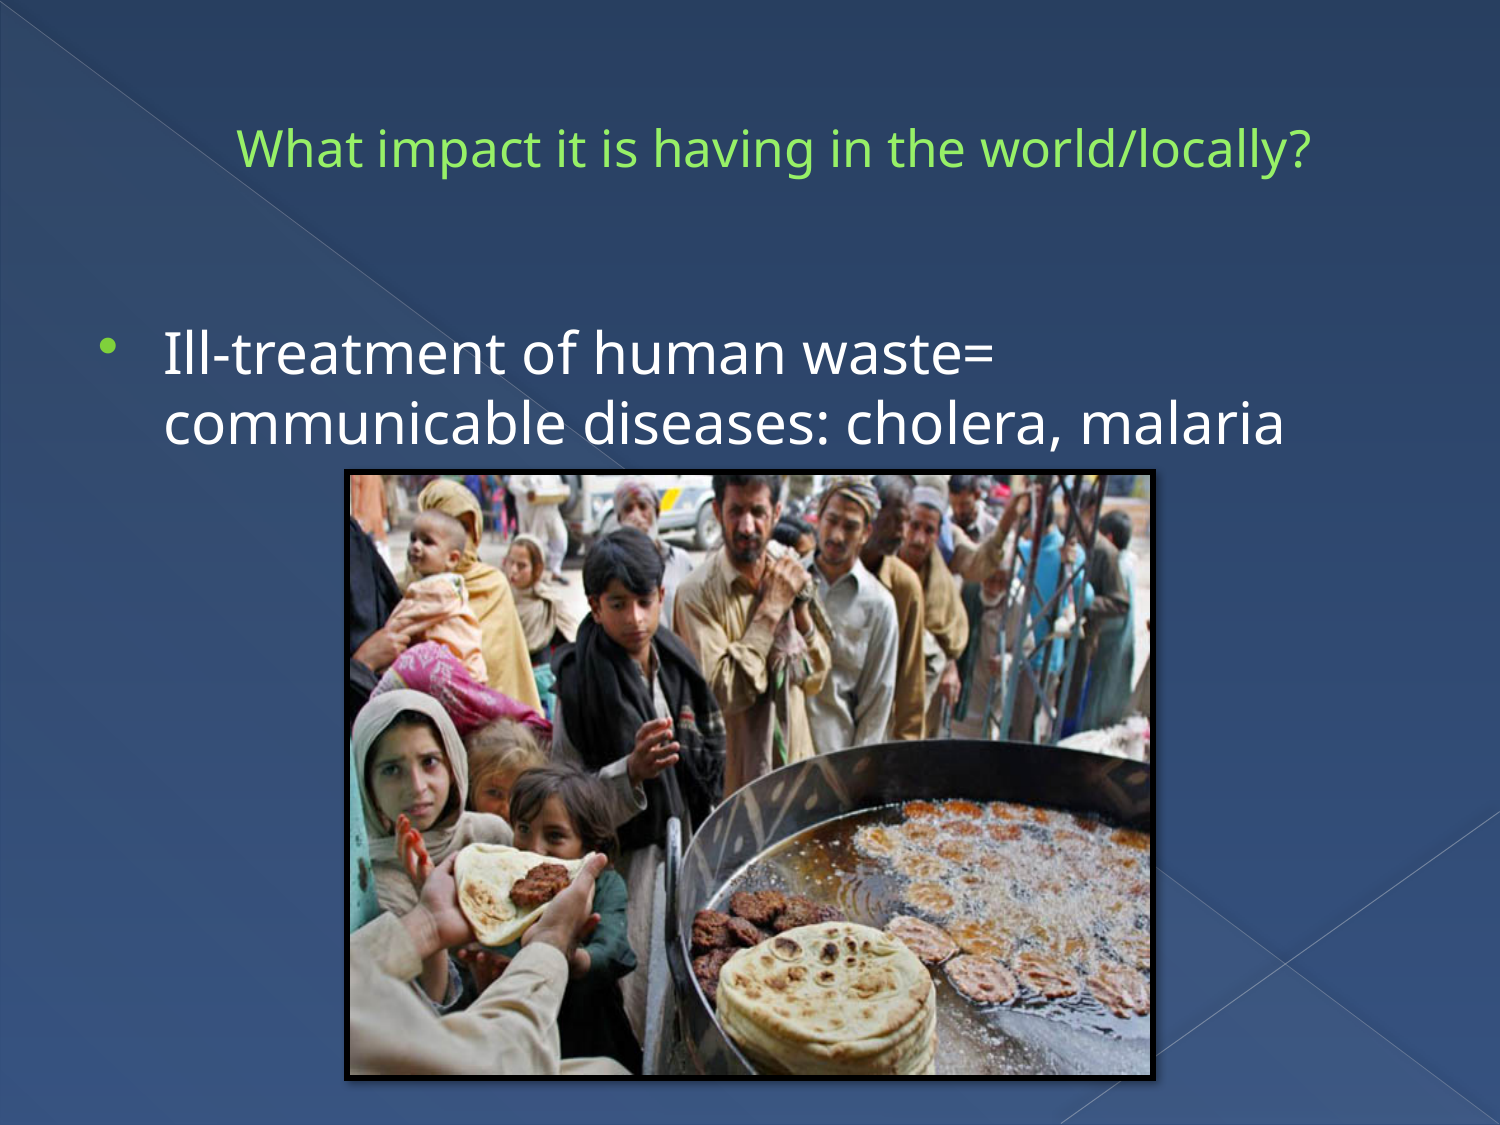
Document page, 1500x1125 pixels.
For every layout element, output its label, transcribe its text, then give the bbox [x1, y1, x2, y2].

title What impact it is having in the world/locally? [75, 43, 1425, 274]
picture [349, 474, 1151, 1076]
list Ill-treatment of human waste= communicable diseases: cholera, malaria [75, 308, 1425, 1059]
